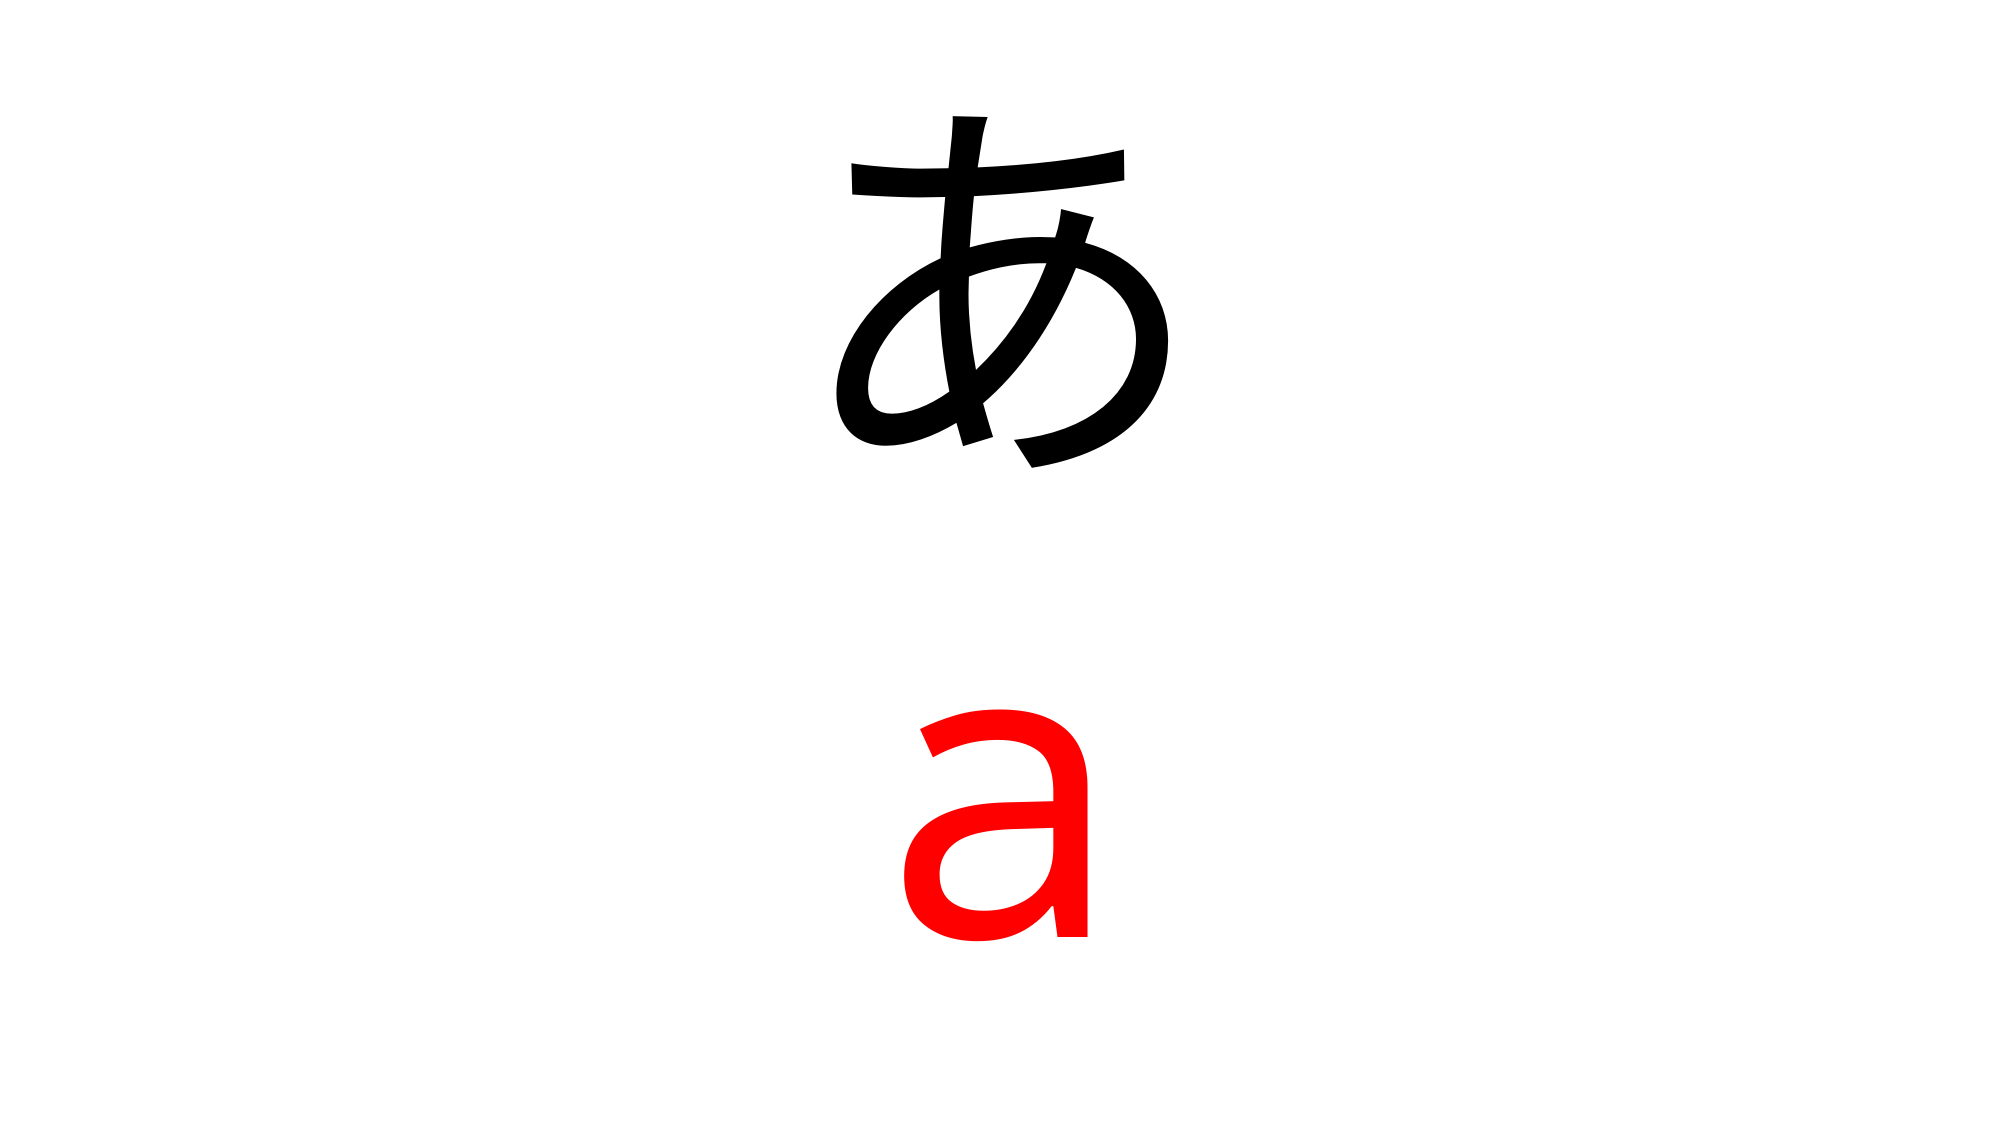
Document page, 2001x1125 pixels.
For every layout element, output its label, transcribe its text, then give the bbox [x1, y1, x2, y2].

title あ [249, 71, 1750, 545]
text_box a [249, 562, 1750, 1036]
